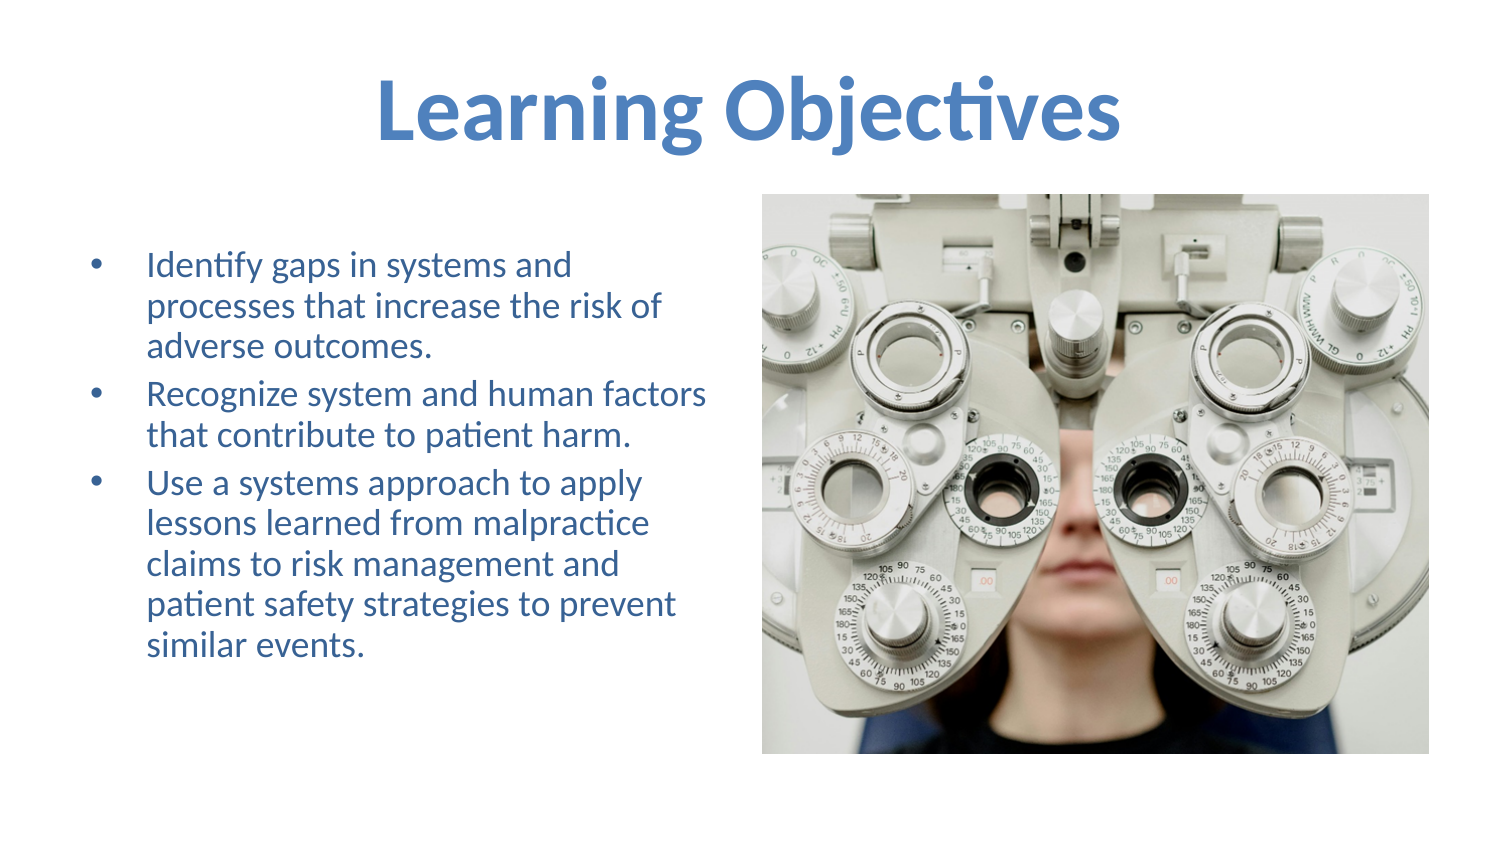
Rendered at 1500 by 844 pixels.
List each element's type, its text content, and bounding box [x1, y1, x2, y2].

title Learning Objectives [75, 33, 1425, 175]
picture [762, 194, 1429, 754]
list Identify gaps in systems and processes that increase the risk of adverse outcomes. Recognize system and human factors that contribute to patient harm. Use a systems approach to apply lessons learned from malpractice claims to risk management and patient safety strategies to prevent similar events. [75, 196, 738, 754]
